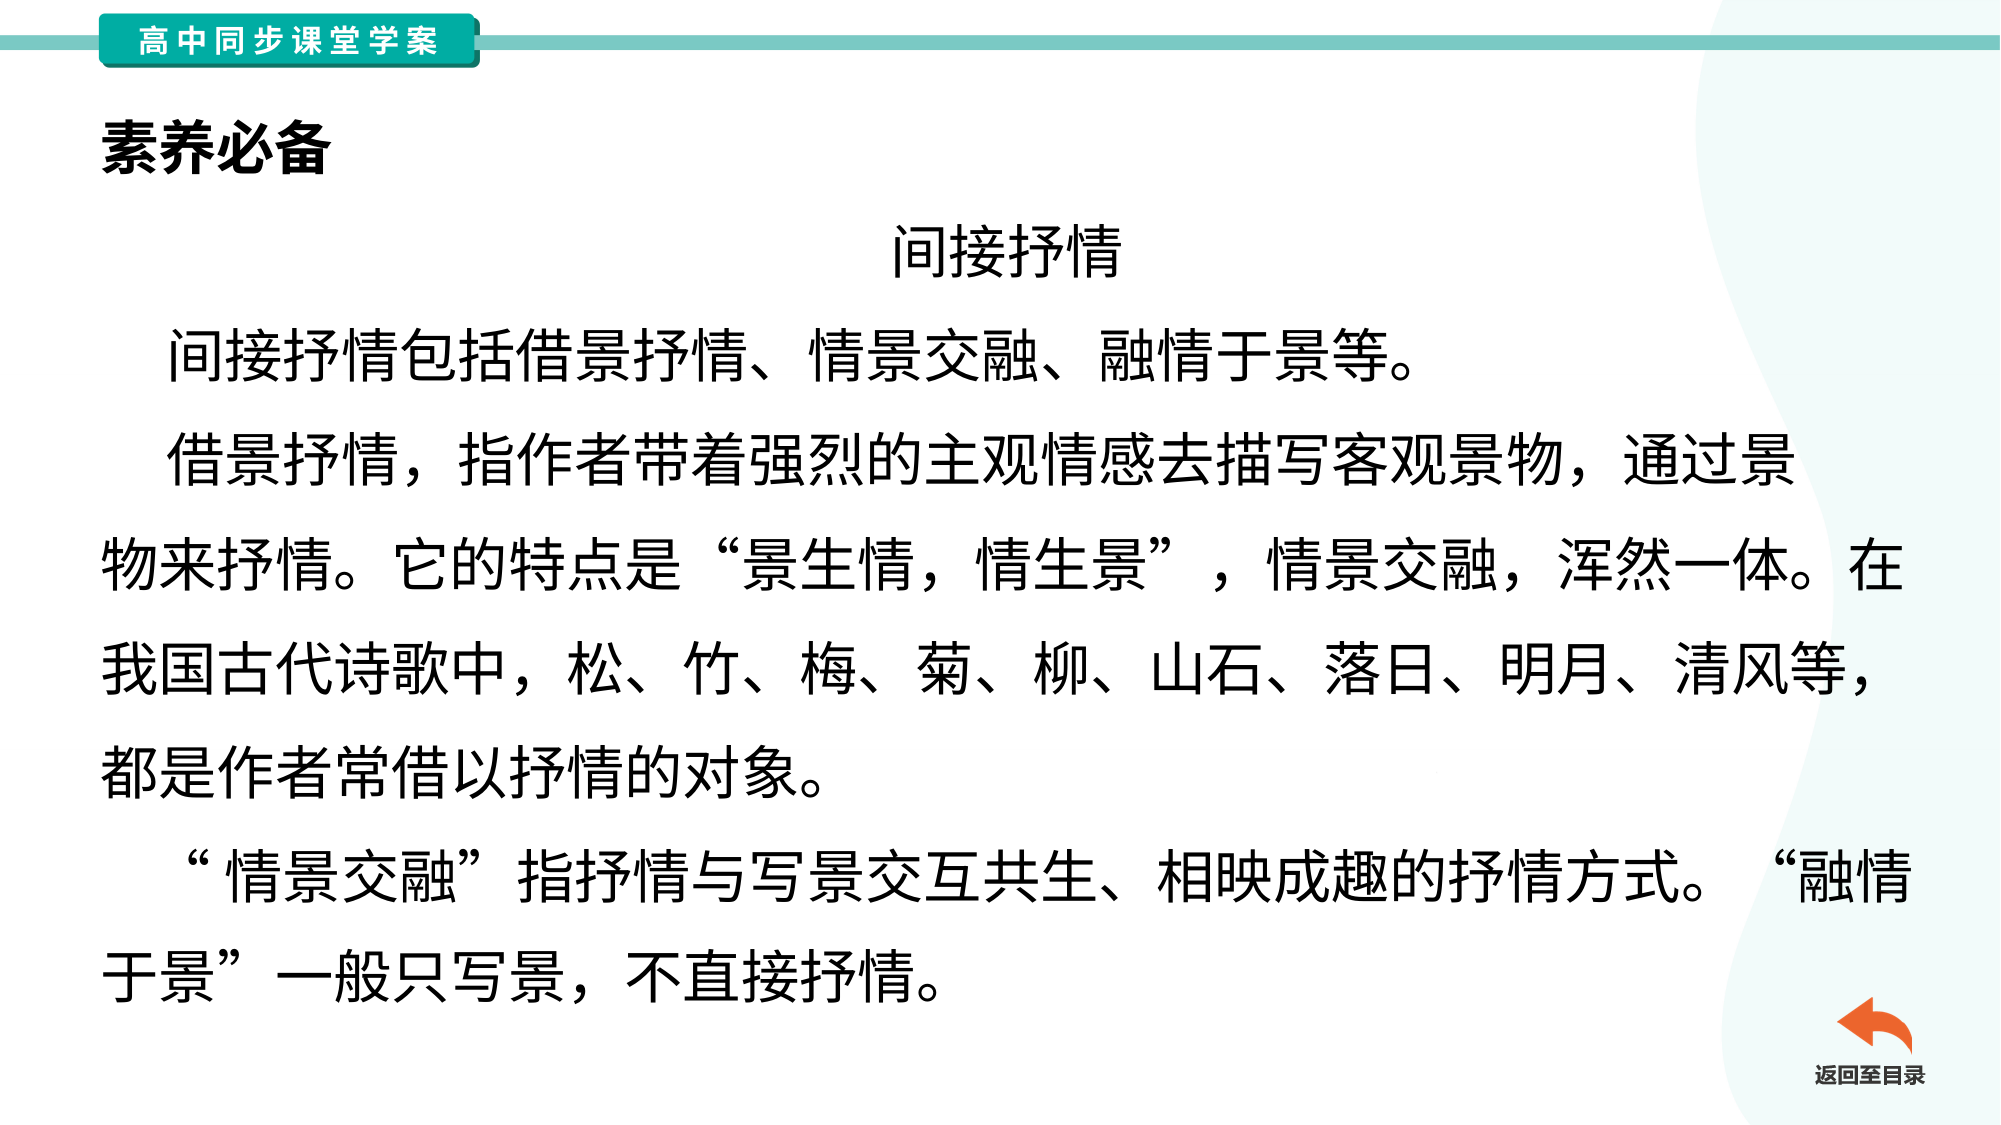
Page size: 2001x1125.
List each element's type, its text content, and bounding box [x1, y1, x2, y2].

picture [0, 0, 2000, 1125]
text_box 素养必备 间接抒情 间接抒情包括借景抒情、情景交融、融情于景等。 借景抒情，指作者带着强烈的主观情感去描写客观景物，通过景 物来抒情。它的特点是“景生情，情生景”，情景交融，浑然一体。在 我国古代诗歌中，松、竹、梅、菊、柳、山石、落日、明月、清风等， 都是作者常借以抒情的对象。 “情景交融”指抒情与写景交互共生、相映成趣的抒情方式。“融情 于景”一般只写景，不直接抒情。 [100, 76, 1899, 1000]
